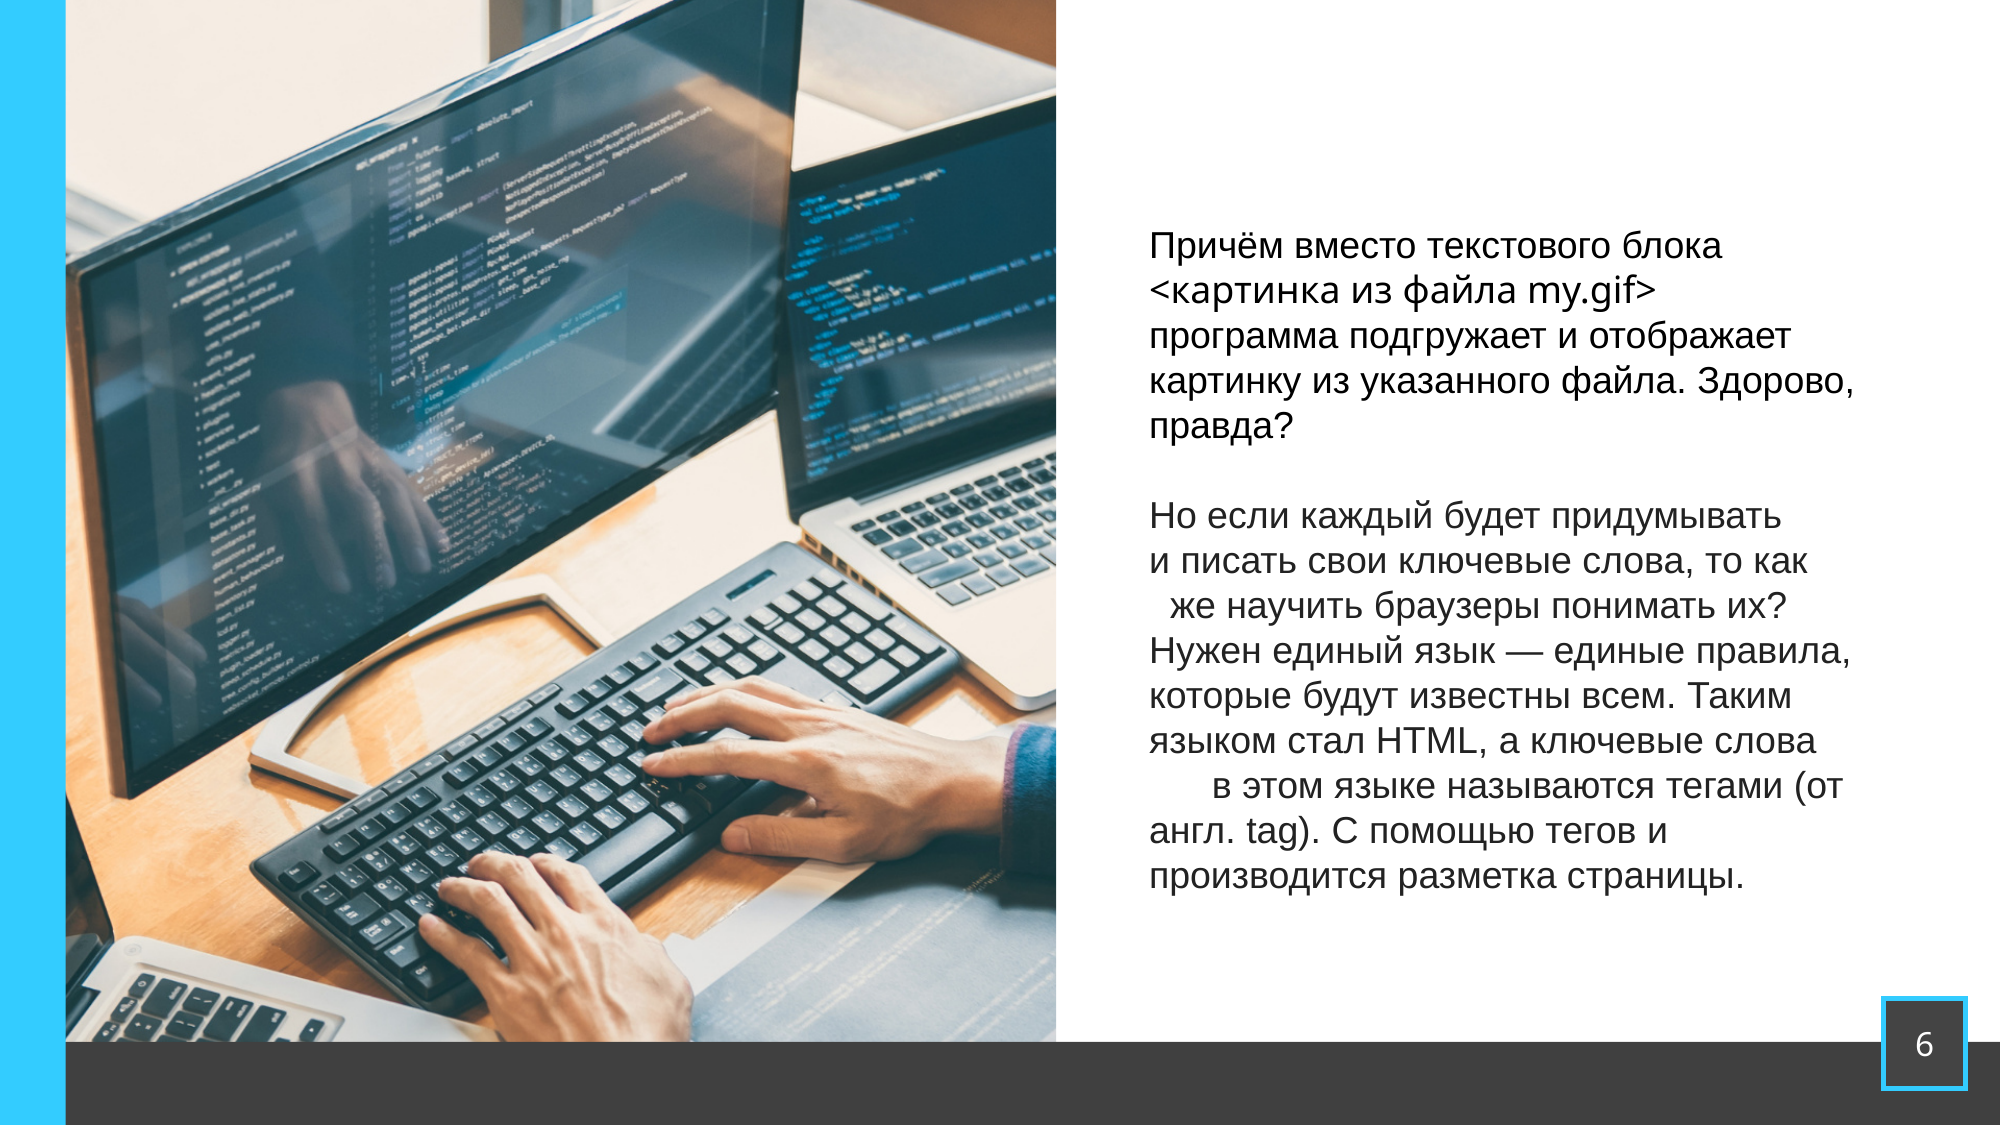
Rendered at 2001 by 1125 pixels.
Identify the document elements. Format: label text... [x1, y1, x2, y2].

text_box [1057, 1041, 2000, 1125]
text_box [1883, 998, 1967, 1089]
picture [0, 0, 1057, 1125]
text_box Причём вместо текстового блока <картинка из файла my.gif> программа подгружает и отображает картинку из указанного файла. Здорово, правда? Но если каждый будет придумывать и писать свои ключевые слова, то как же научить браузеры понимать их? Нужен единый язык — единые правила, которые будут известны всем. Таким языком стал HTML, а ключевые слова в этом языке называются тегами (от англ. tag). С помощью тегов и производится разметка страницы. [1134, 214, 1884, 904]
text_box 6 [1883, 1015, 1966, 1071]
